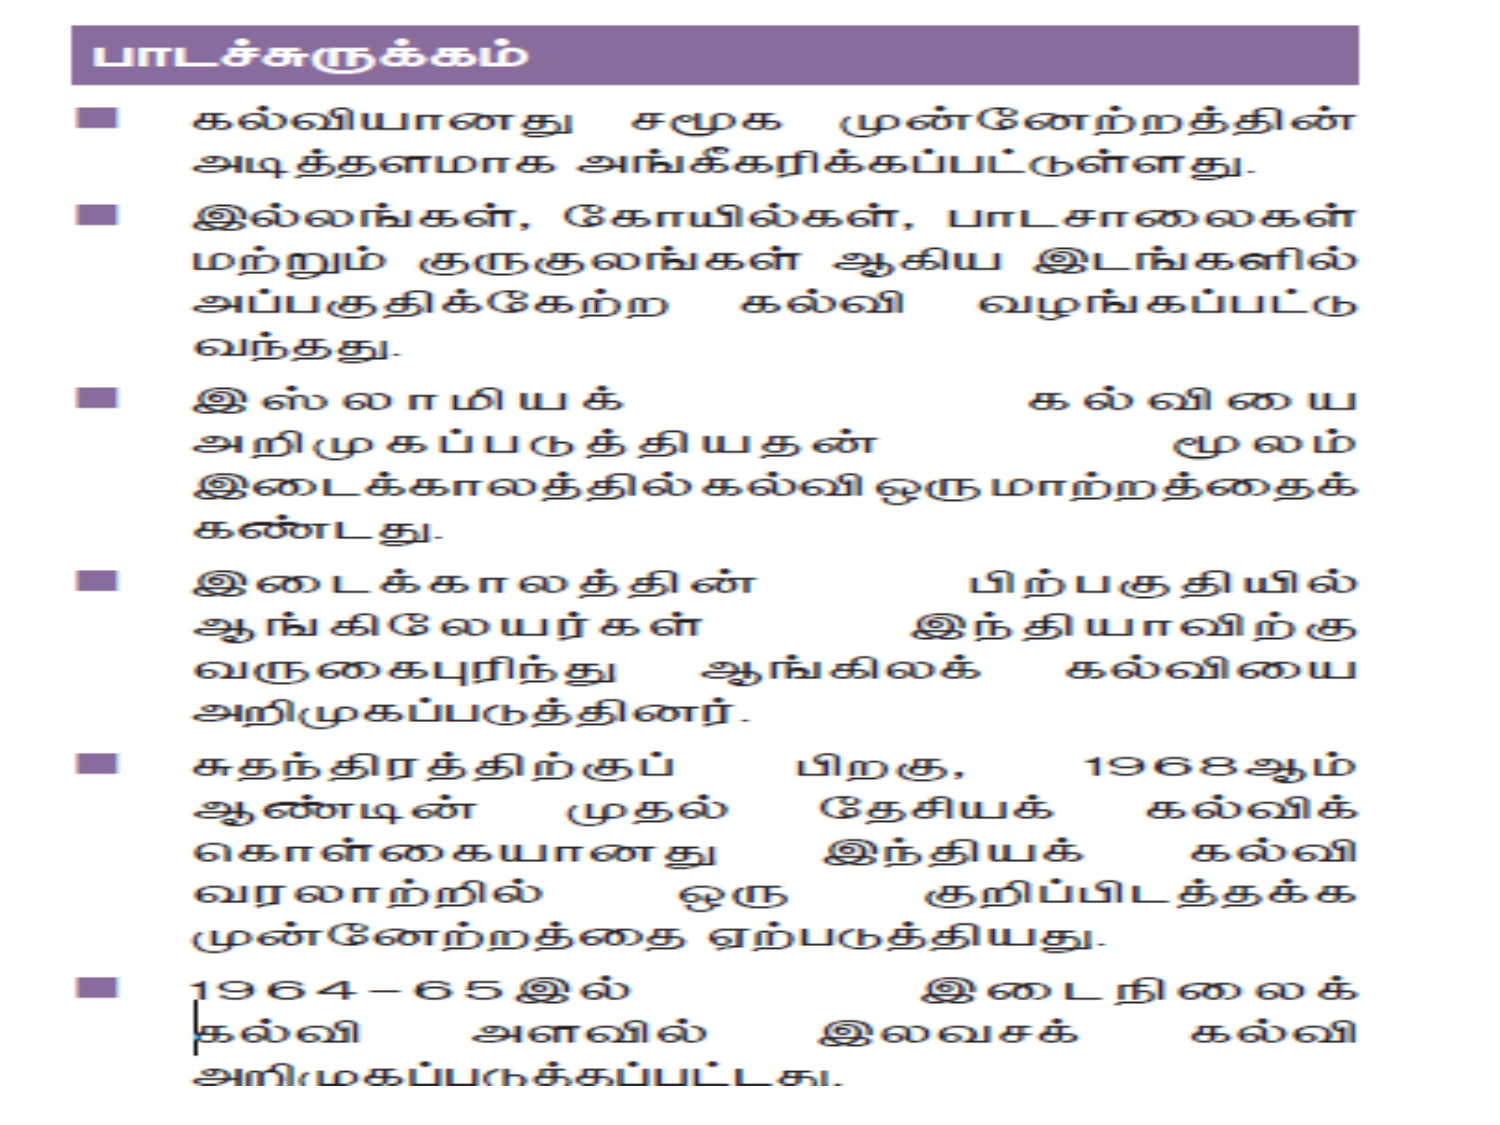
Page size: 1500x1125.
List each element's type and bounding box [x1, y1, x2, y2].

picture [58, 9, 1442, 1086]
